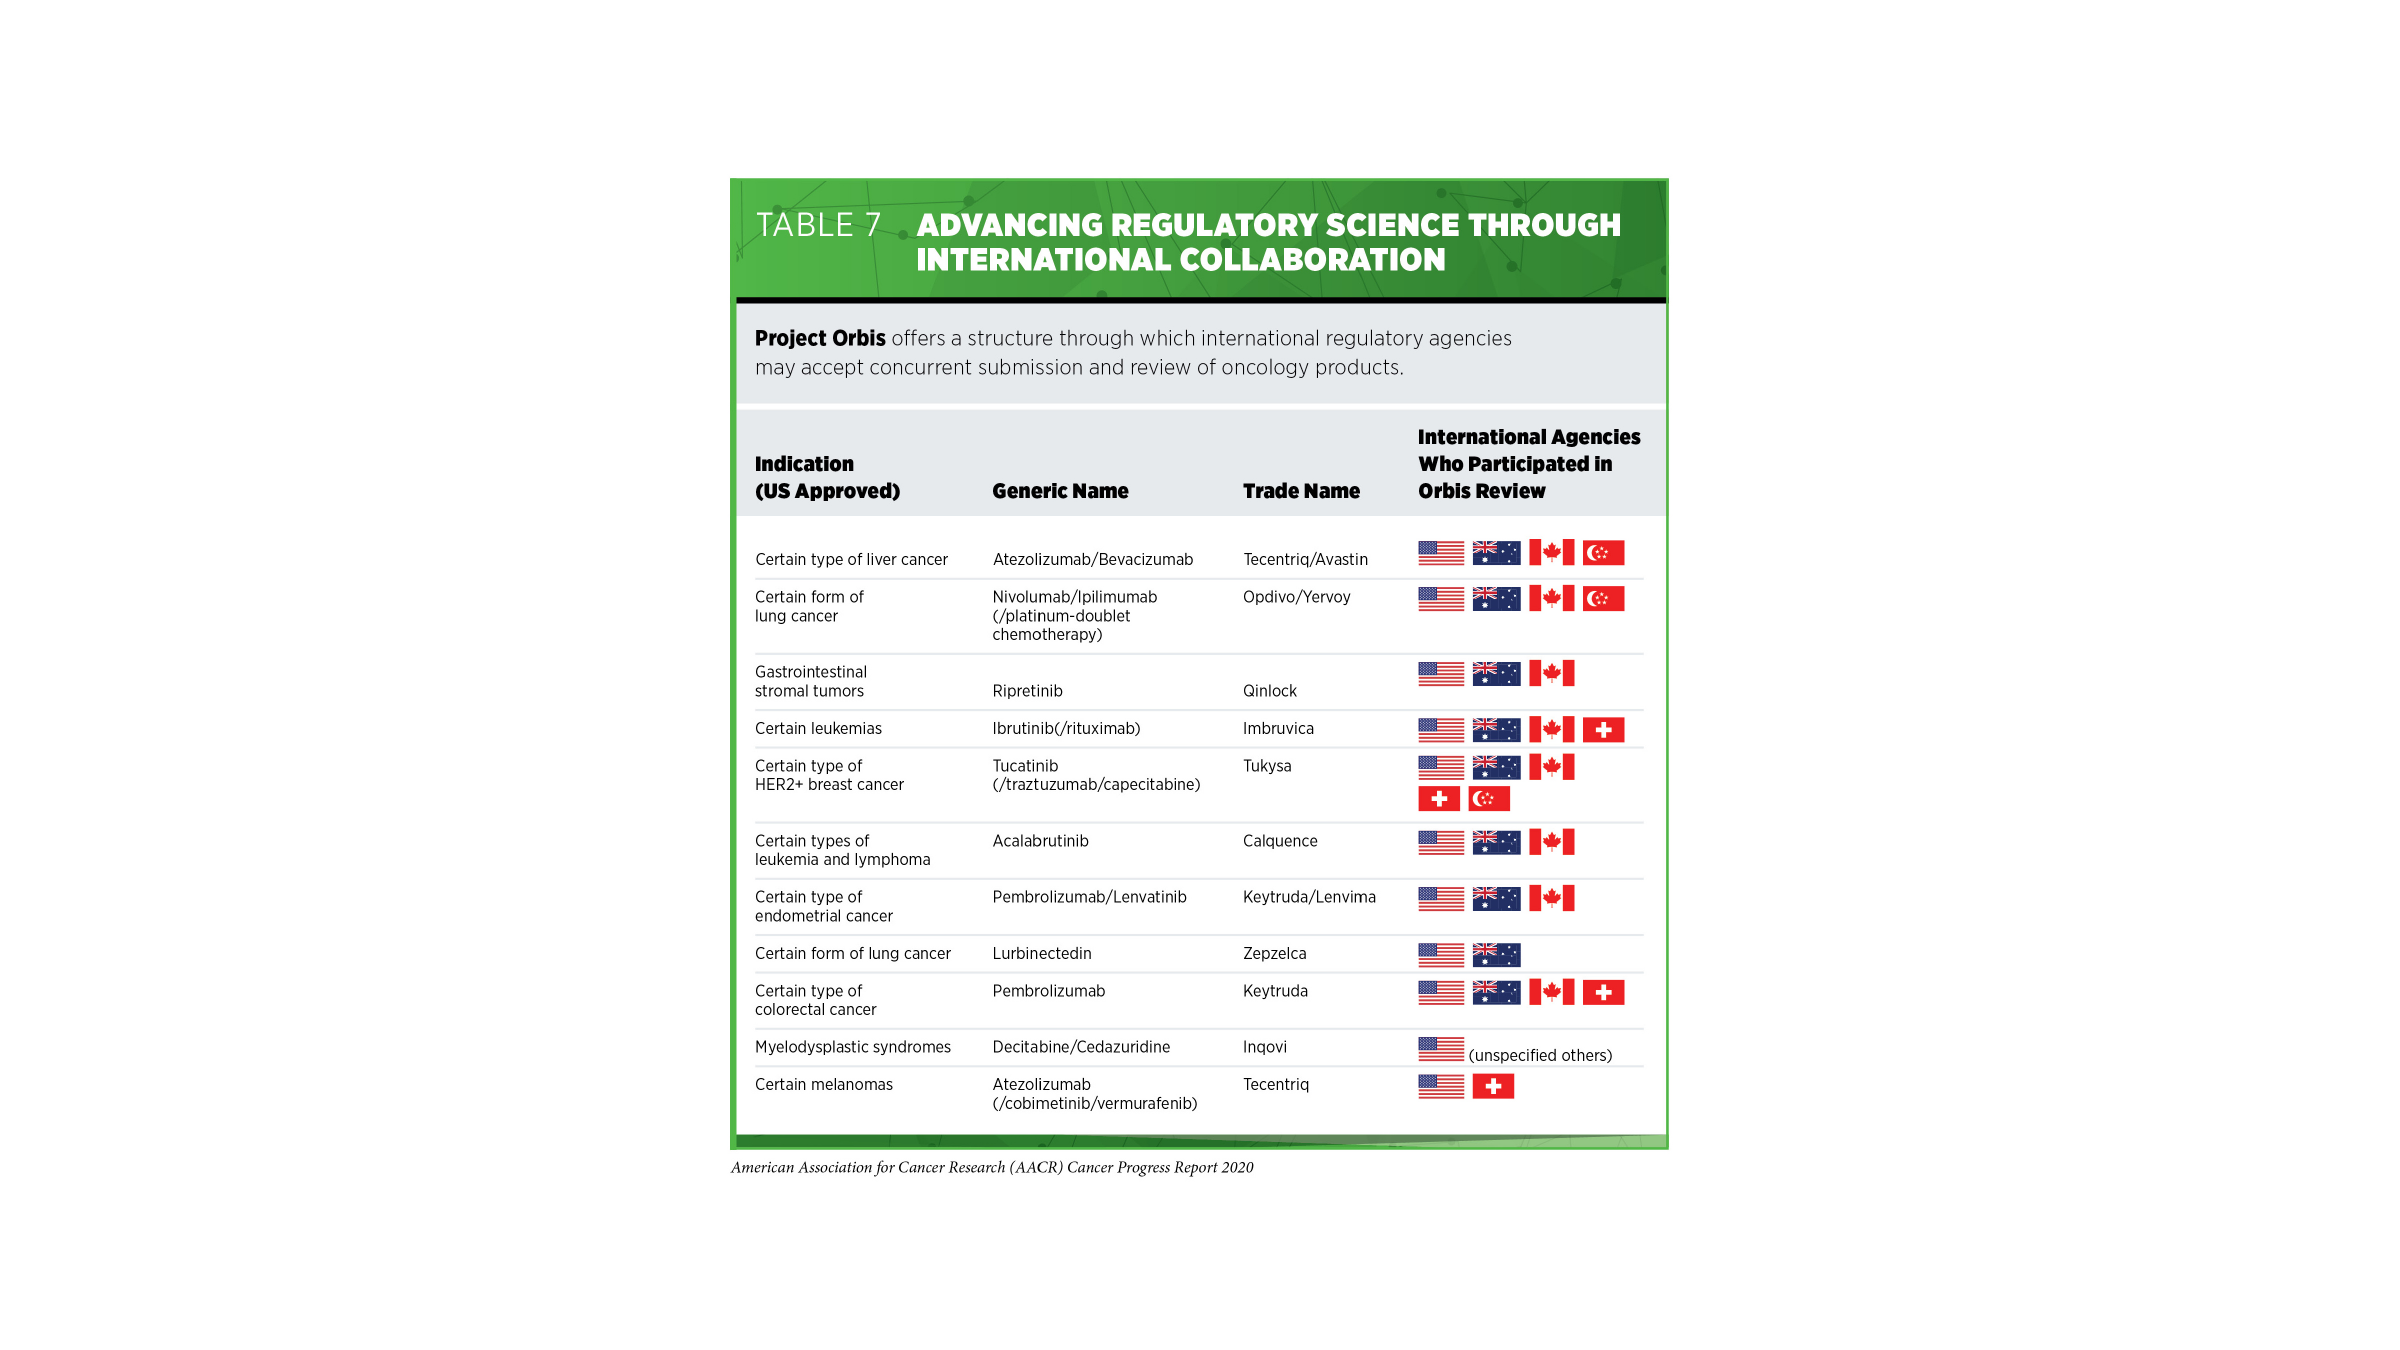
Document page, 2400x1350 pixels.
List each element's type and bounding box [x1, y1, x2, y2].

picture [719, 166, 1681, 1184]
